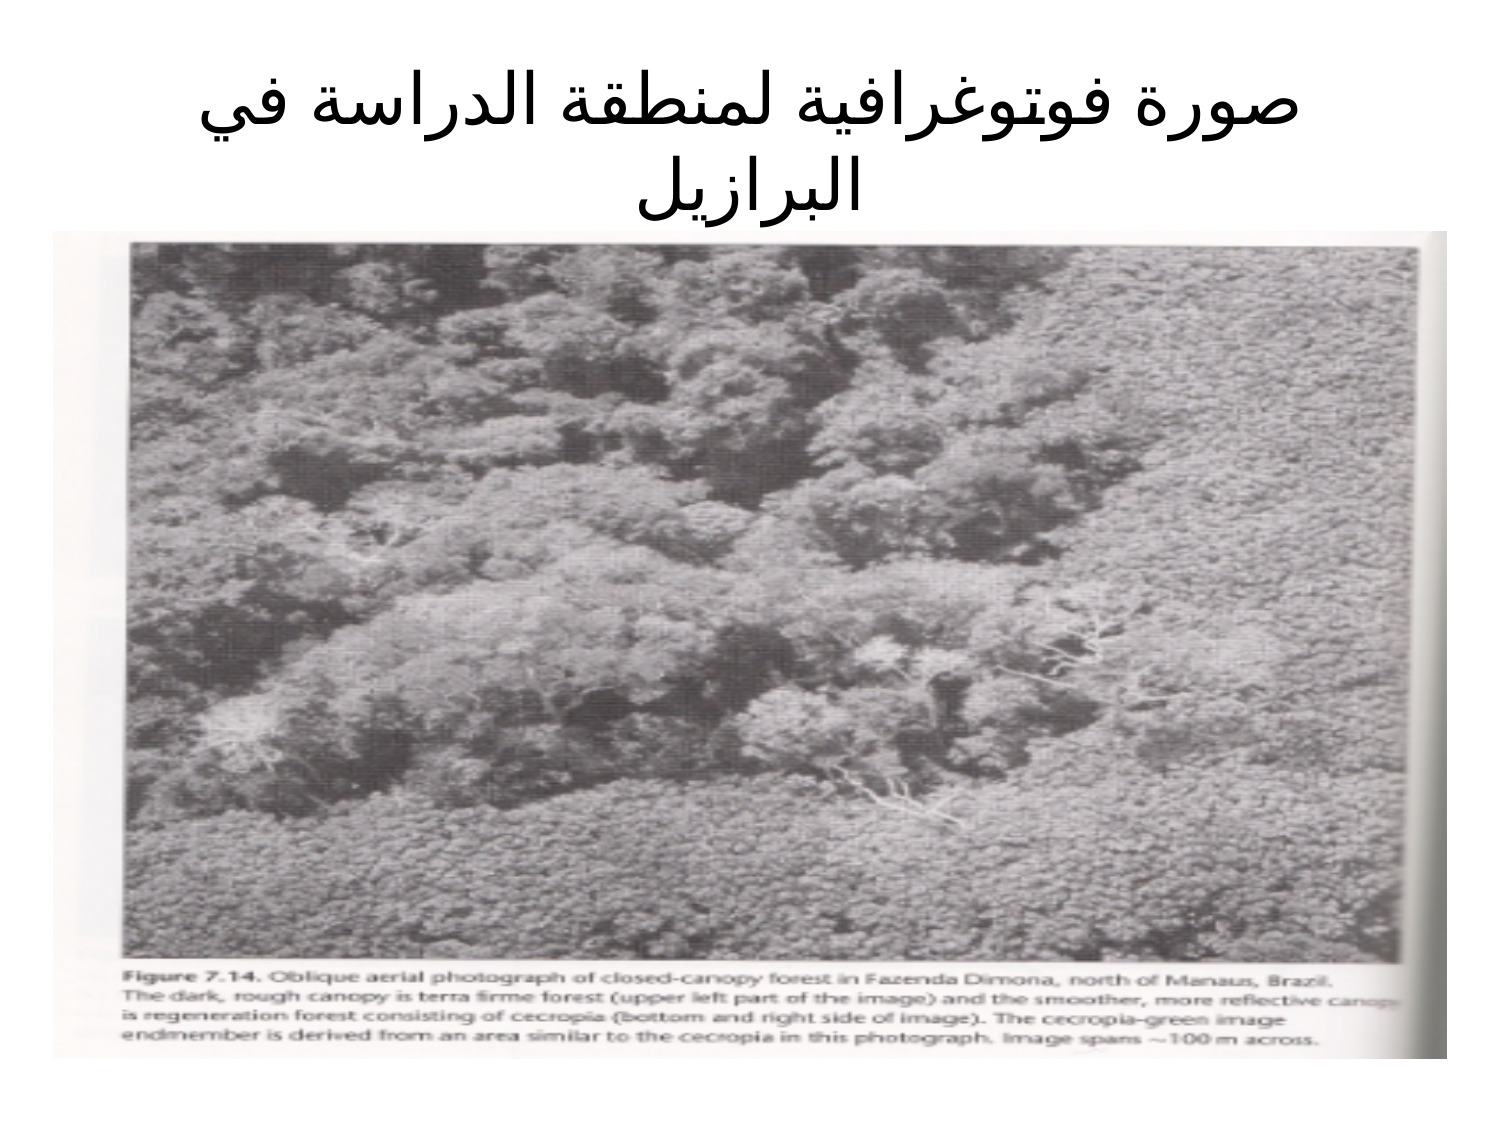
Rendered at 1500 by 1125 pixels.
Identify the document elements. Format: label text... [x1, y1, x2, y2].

picture [52, 231, 1448, 1059]
title صورة فوتوغرافية لمنطقة الدراسة في البرازيل [75, 45, 1425, 230]
